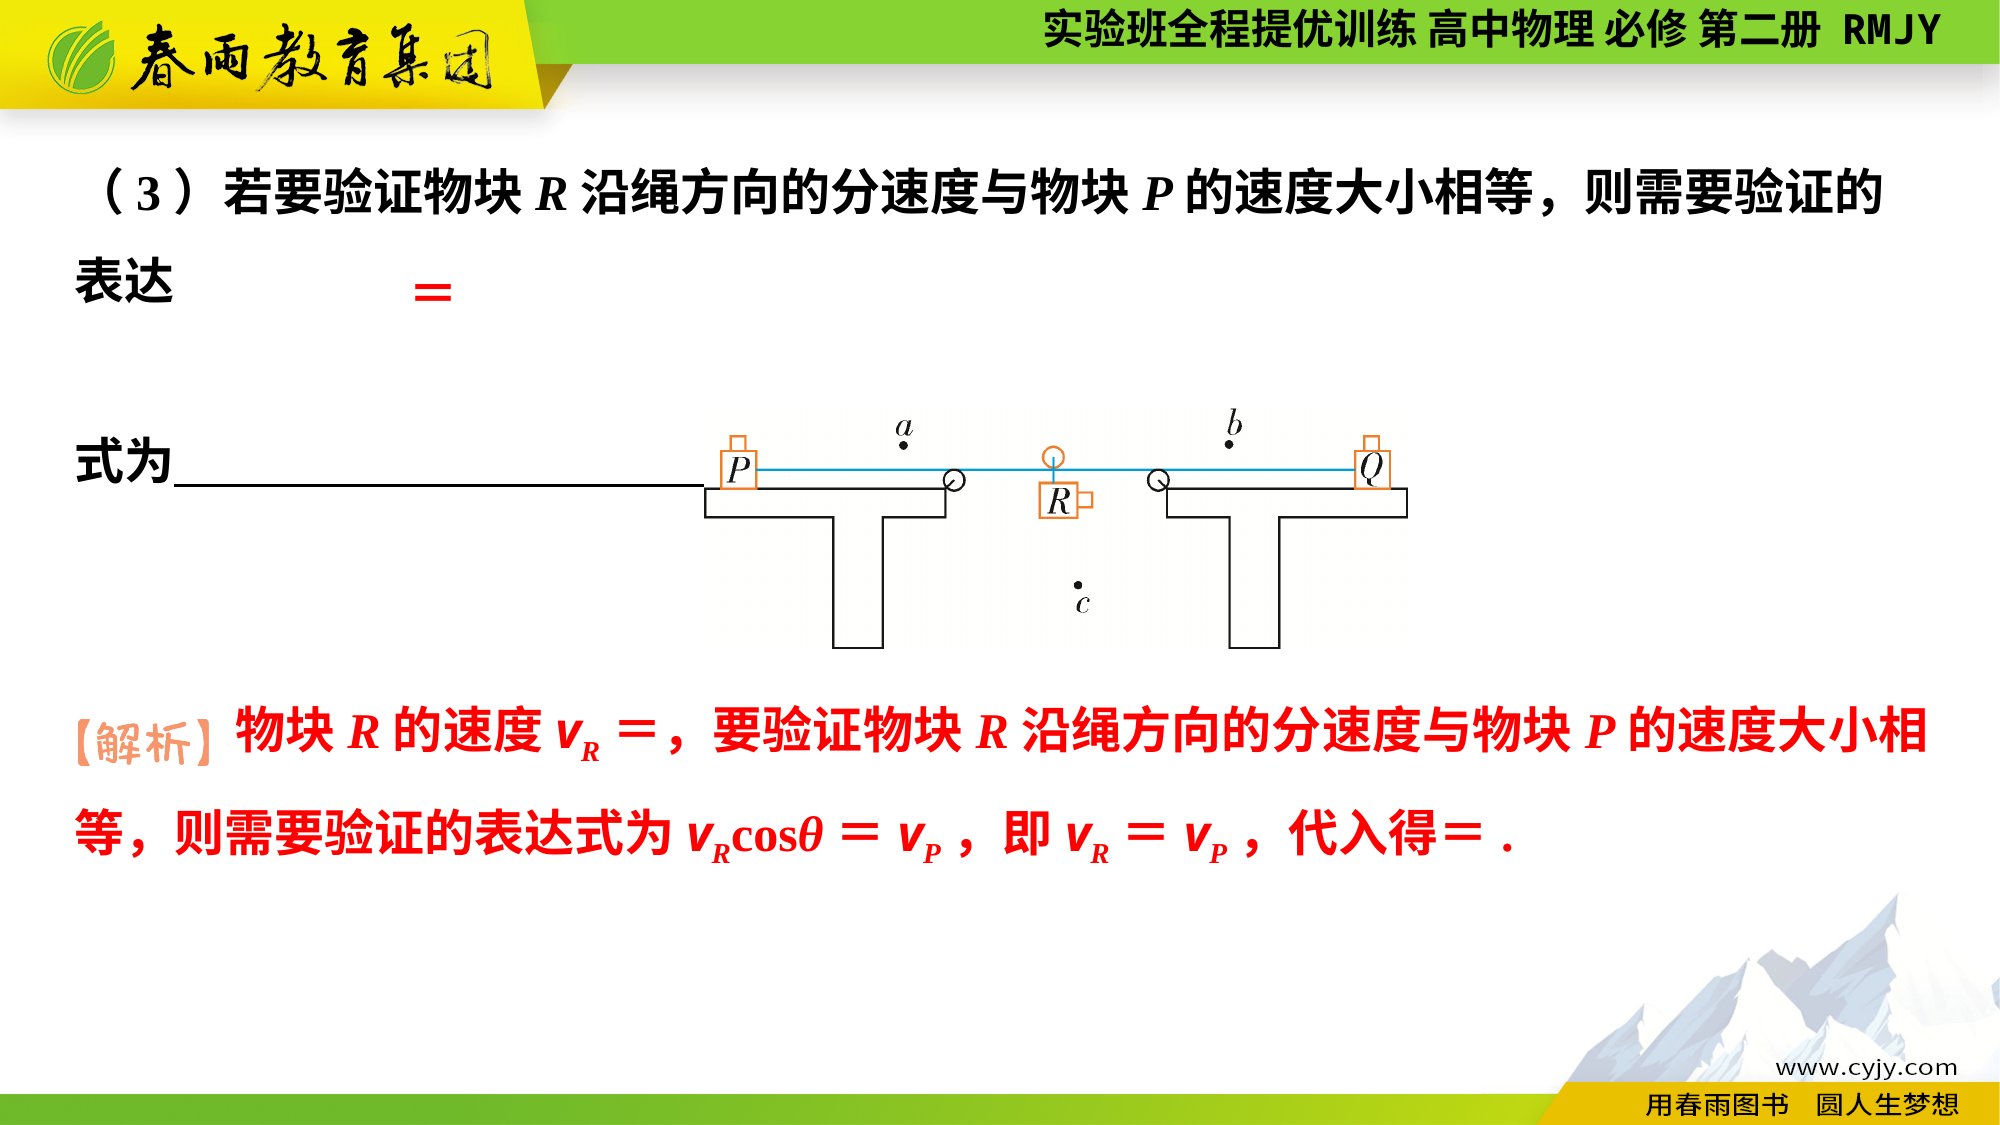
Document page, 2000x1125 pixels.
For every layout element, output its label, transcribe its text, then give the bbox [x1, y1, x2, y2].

picture [0, 0, 2000, 1125]
list （3）若要验证物块R沿绳方向的分速度与物块P的速度大小相等，则需要验证的表达 式为 . [59, 122, 1944, 411]
